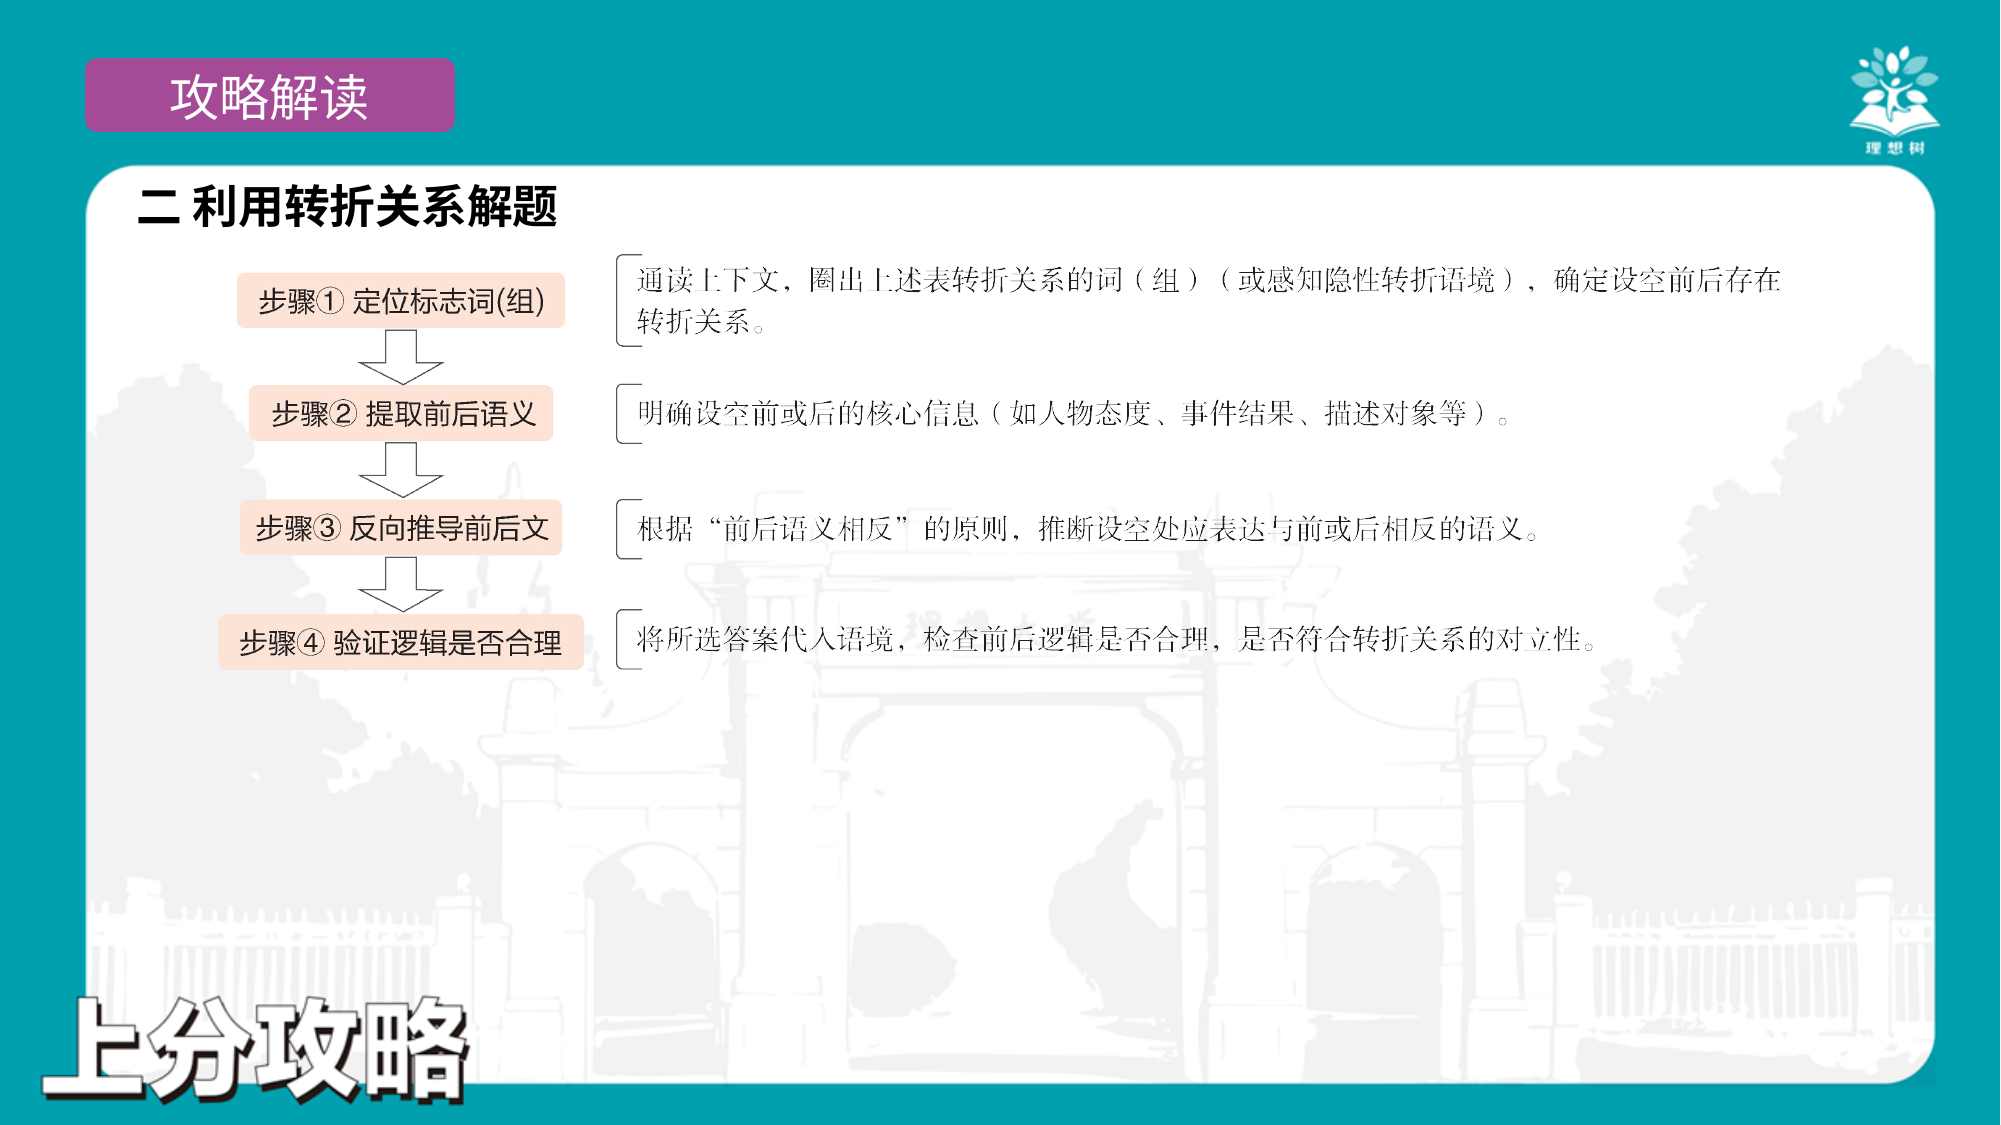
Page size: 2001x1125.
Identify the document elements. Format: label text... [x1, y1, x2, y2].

picture [0, 0, 2000, 1125]
text_box 二 利用转折关系解题 [136, 176, 1865, 232]
